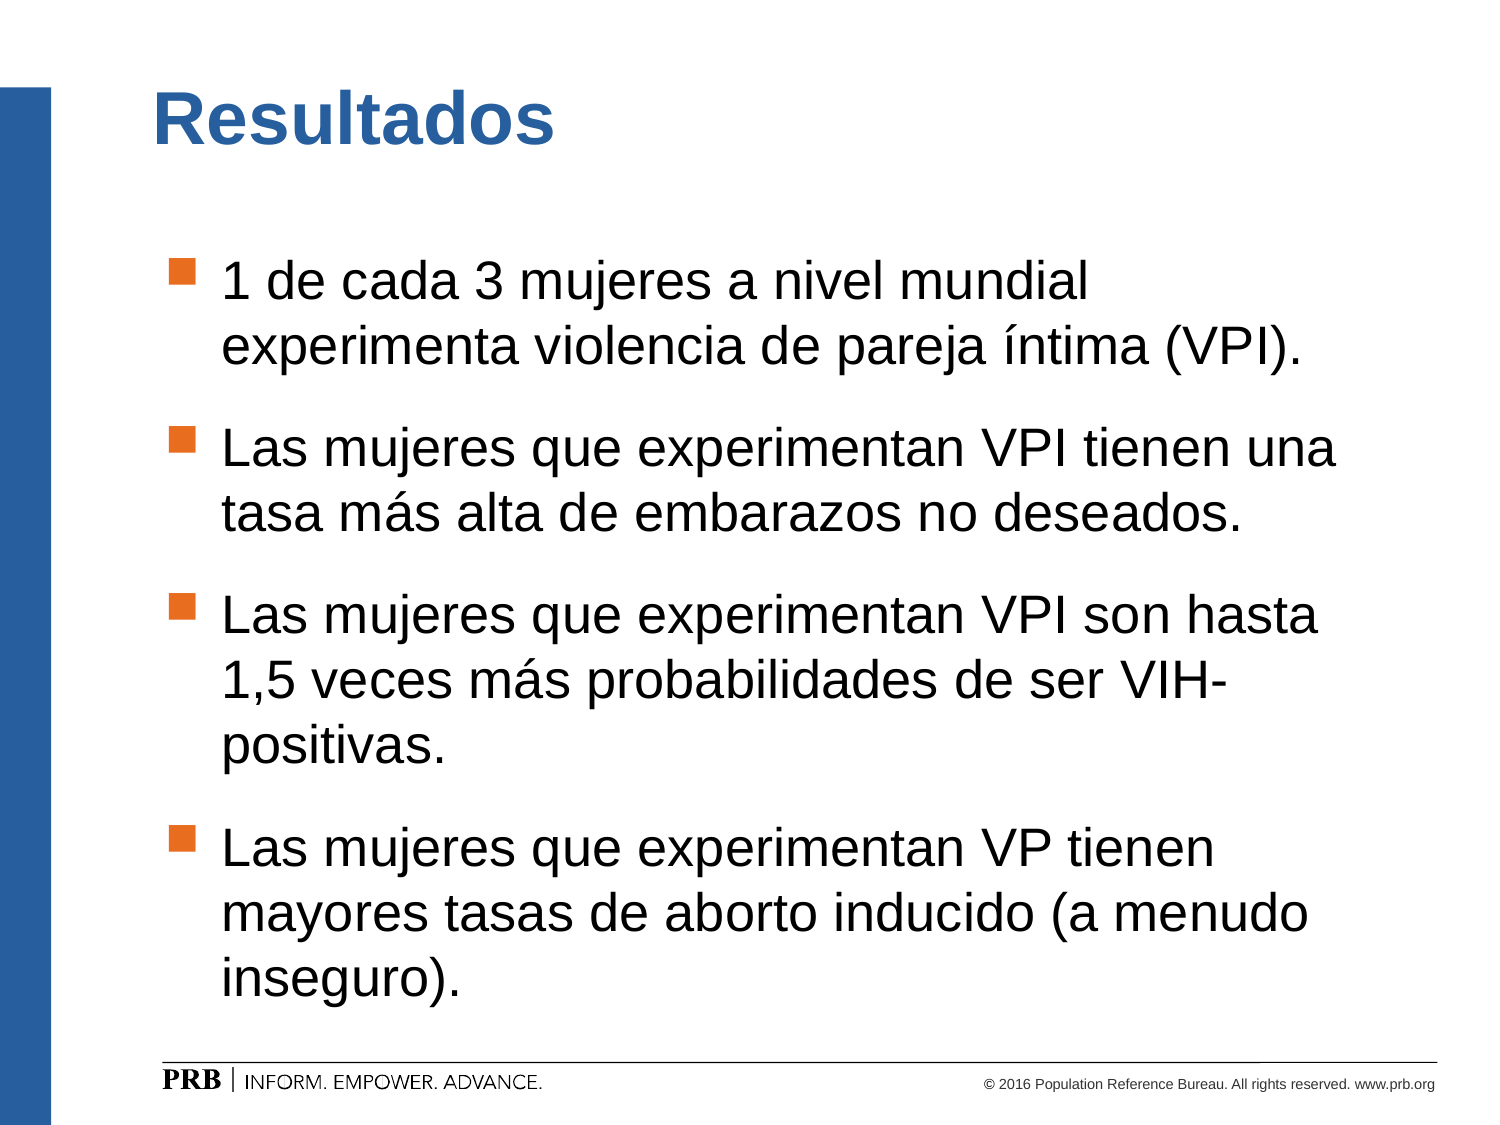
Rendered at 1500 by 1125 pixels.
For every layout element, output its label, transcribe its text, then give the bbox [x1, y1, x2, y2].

title Resultados [137, 62, 1407, 150]
list 1 de cada 3 mujeres a nivel mundial experimenta violencia de pareja íntima (VPI). Las mujeres que experimentan VPI tienen una tasa más alta de embarazos no deseados. Las mujeres que experimentan VPI son hasta 1,5 veces más probabilidades de ser VIH-positivas. Las mujeres que experimentan VP tienen mayores tasas de aborto inducido (a menudo inseguro). [150, 237, 1418, 1000]
